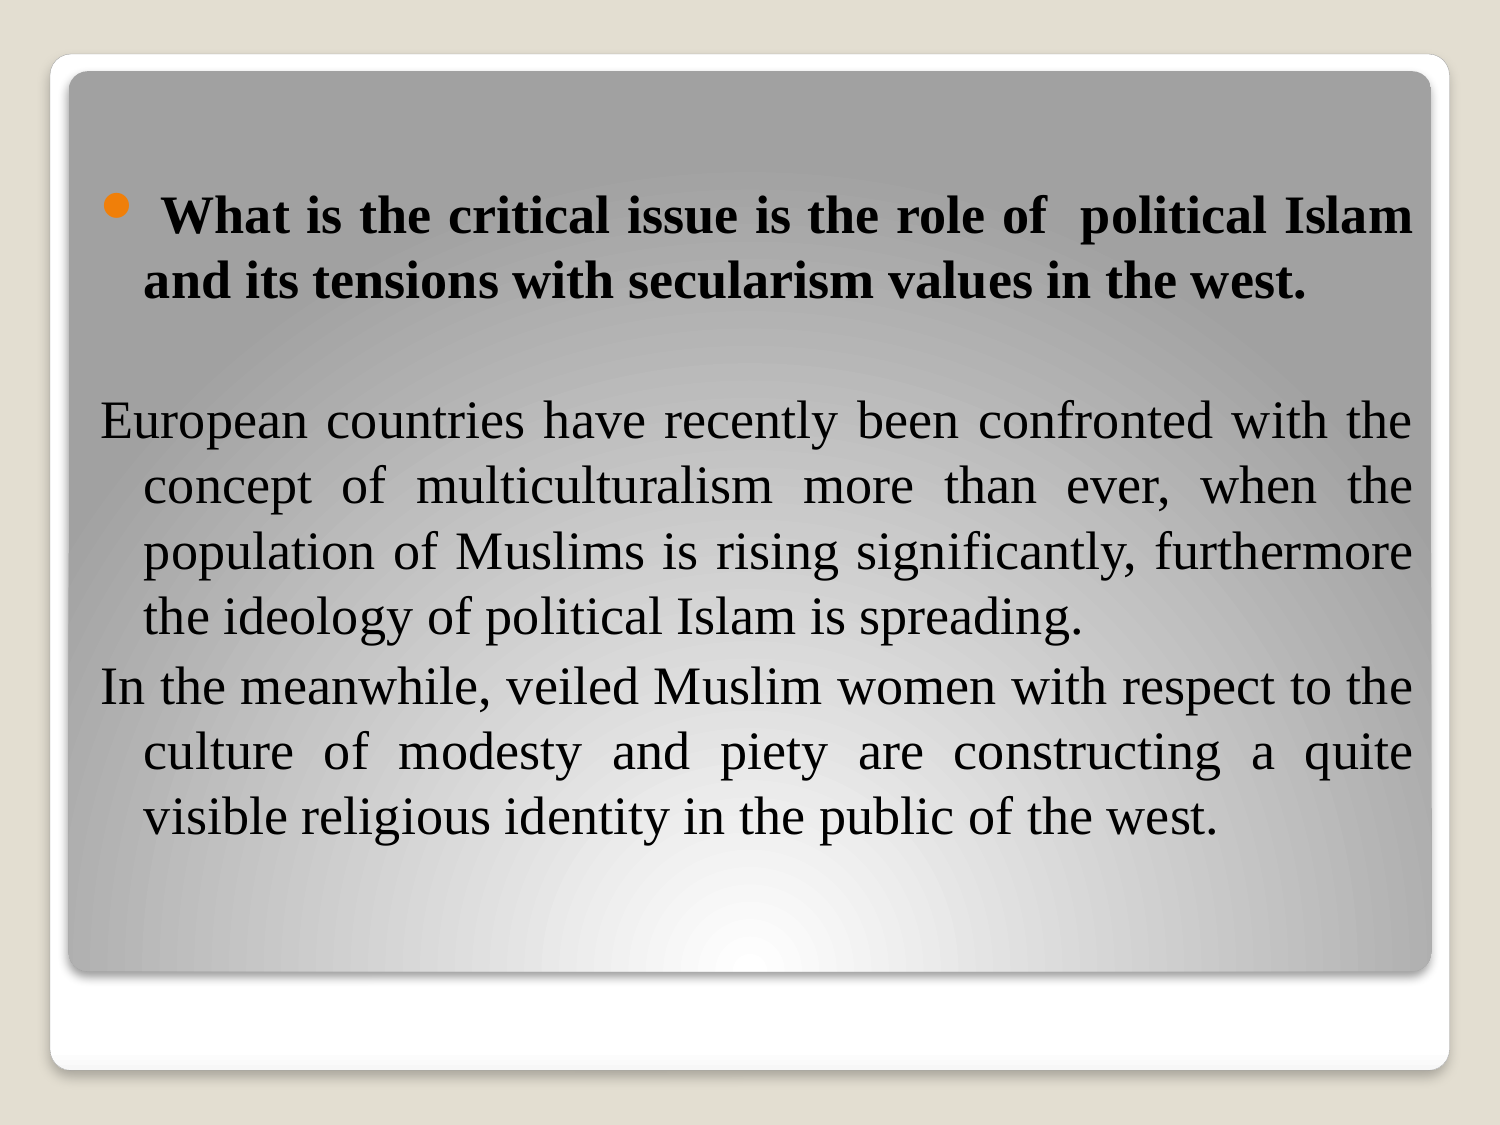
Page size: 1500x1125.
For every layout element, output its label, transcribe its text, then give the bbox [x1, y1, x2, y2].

list What is the critical issue is the role of political Islam and its tensions with secularism values in the west. European countries have recently been confronted with the concept of multiculturalism more than ever, when the population of Muslims is rising significantly, furthermore the ideology of political Islam is spreading. In the meanwhile, veiled Muslim women with respect to the culture of modesty and piety are constructing a quite visible religious identity in the public of the west. [70, 164, 1430, 968]
